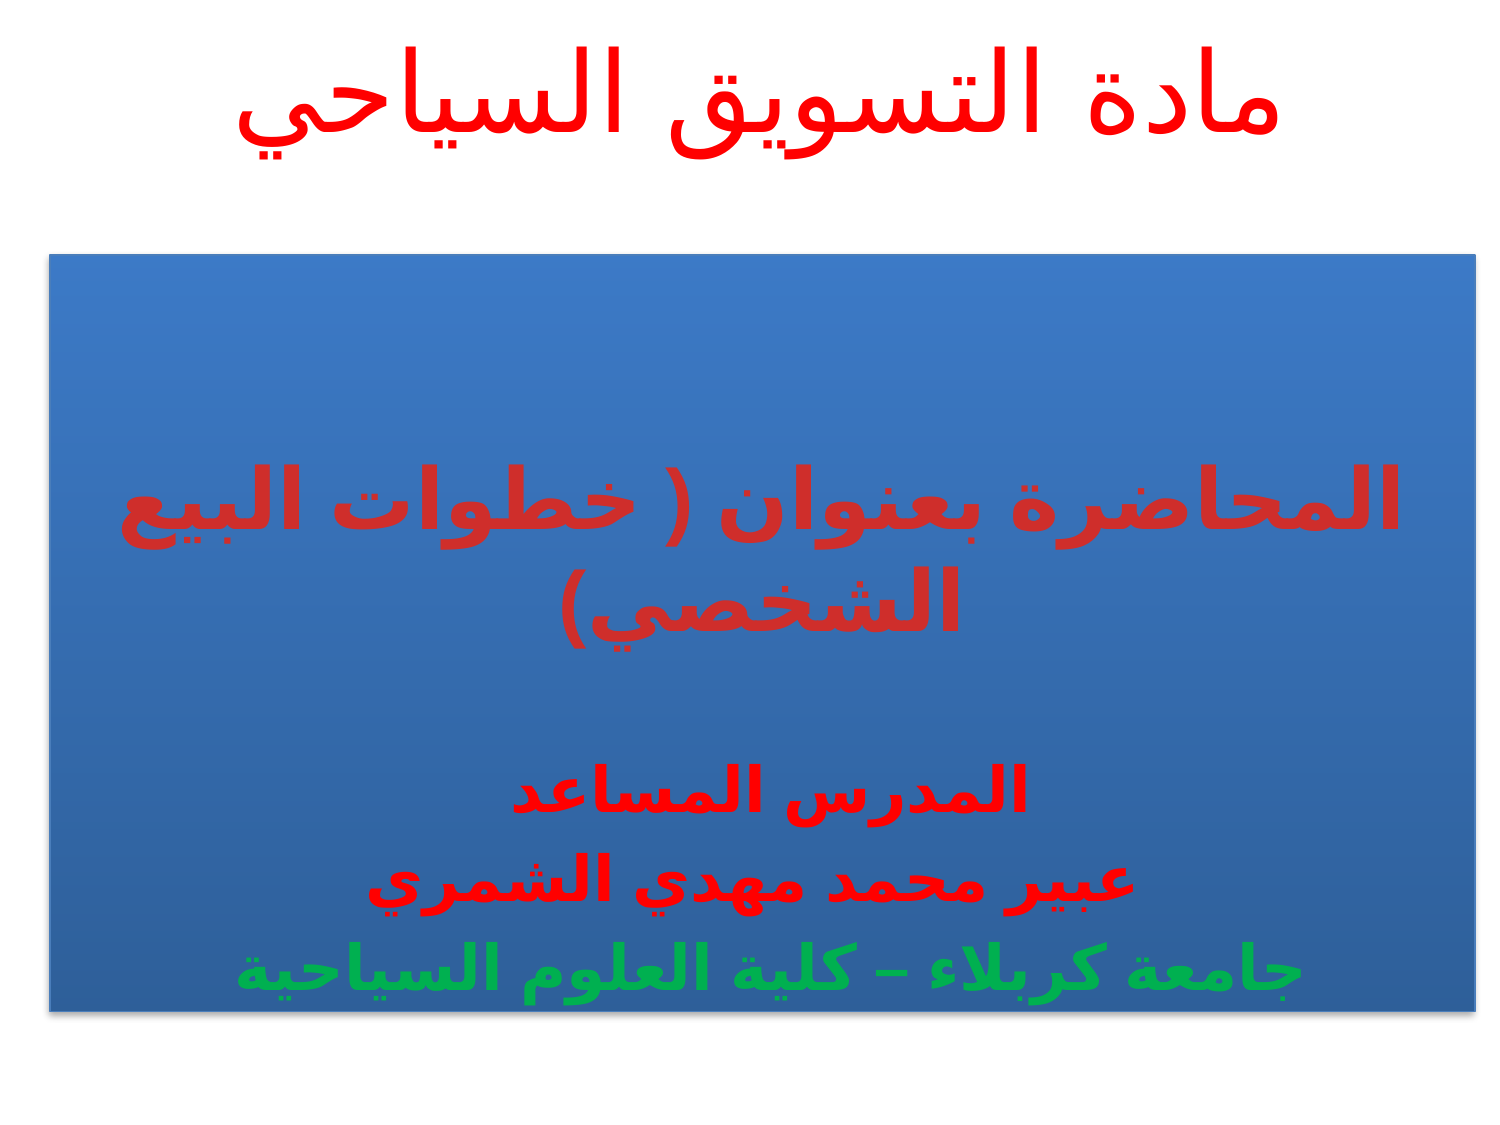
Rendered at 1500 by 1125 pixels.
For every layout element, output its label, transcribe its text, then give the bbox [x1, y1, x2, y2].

list المحاضرة بعنوان ( خطوات البيع الشخصي) المدرس المساعد عبير محمد مهدي الشمري جامعة كربلاء – كلية العلوم السياحية [49, 254, 1476, 1012]
title مادة التسويق السياحي [29, 19, 1455, 157]
